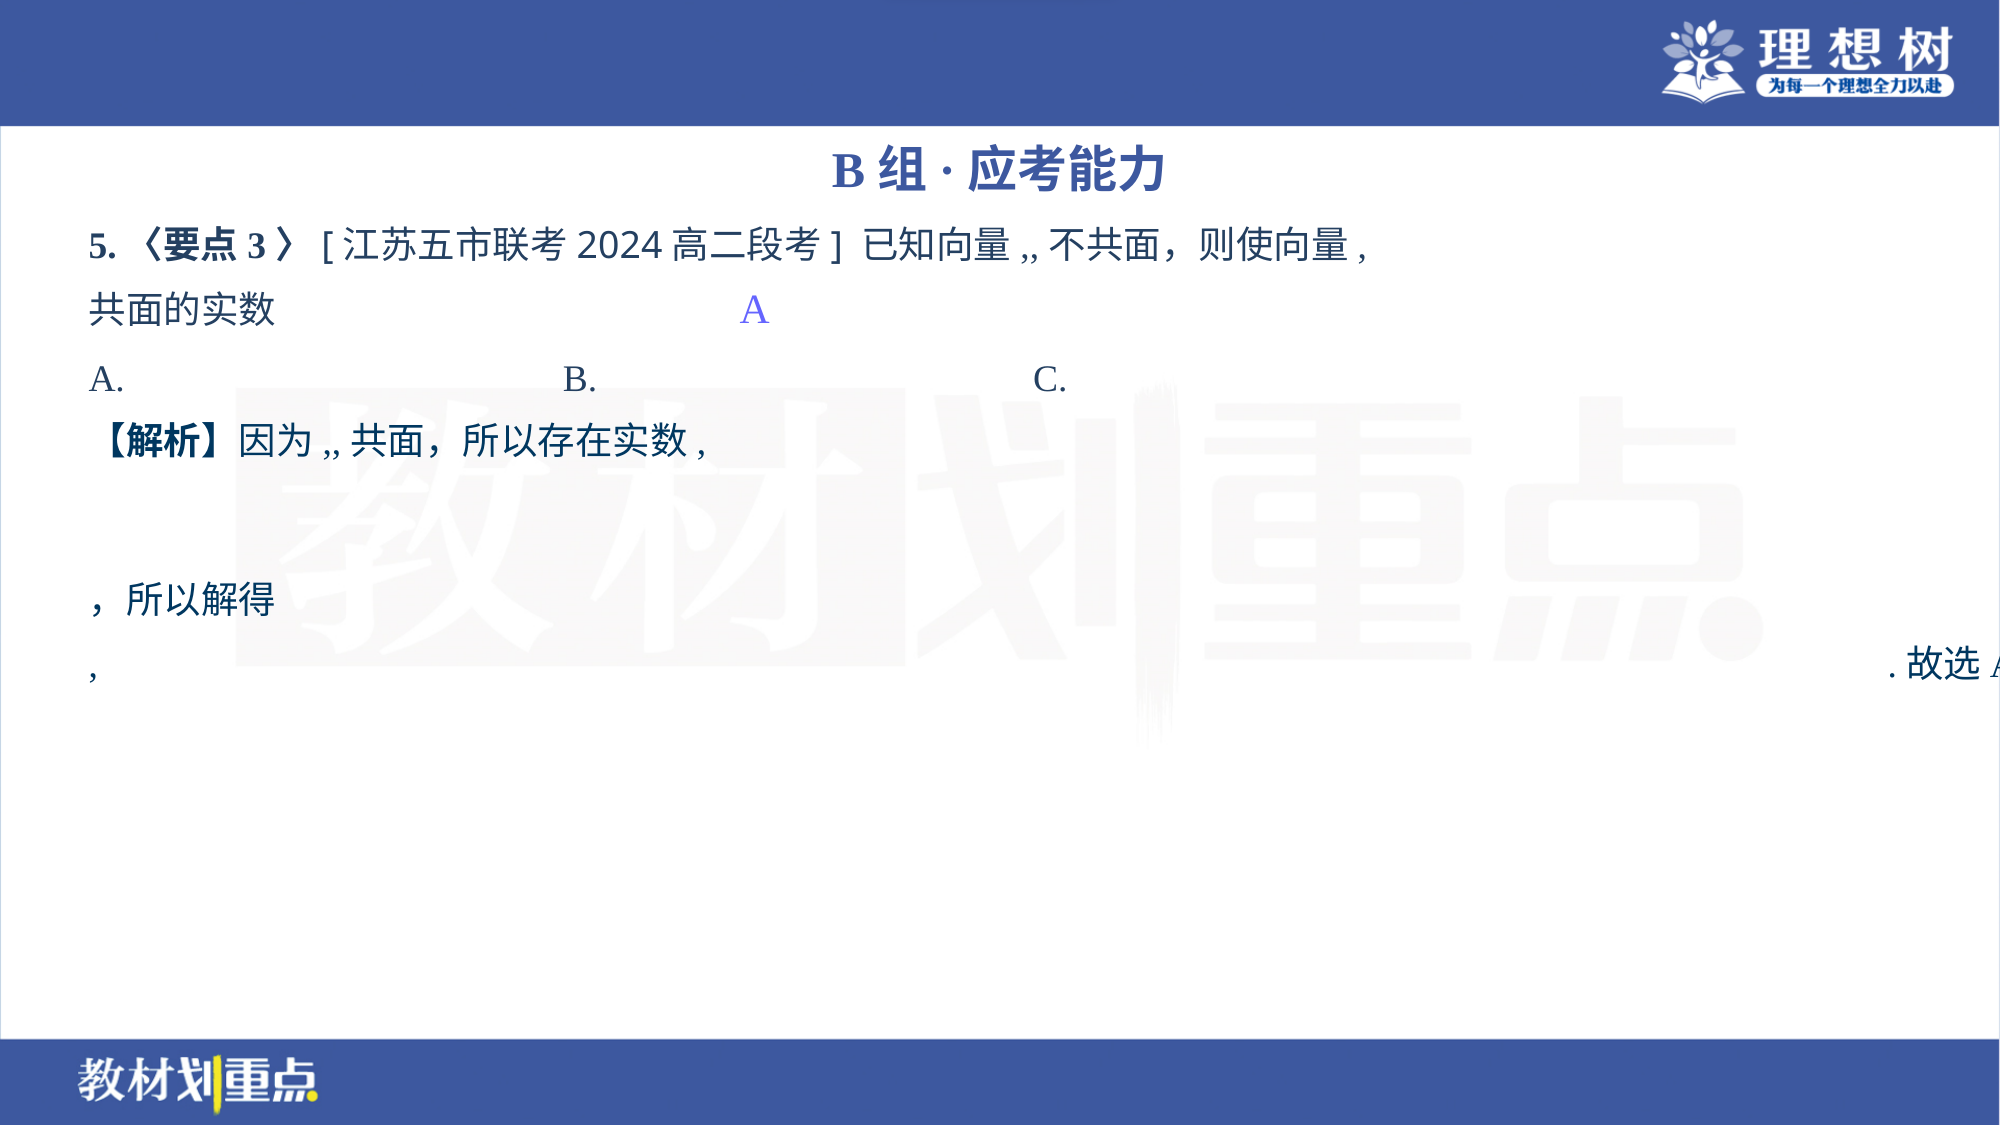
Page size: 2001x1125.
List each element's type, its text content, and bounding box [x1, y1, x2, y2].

text_box A [724, 279, 785, 330]
text_box B组·应考能力 [88, 135, 1911, 196]
picture [0, 0, 2000, 1125]
